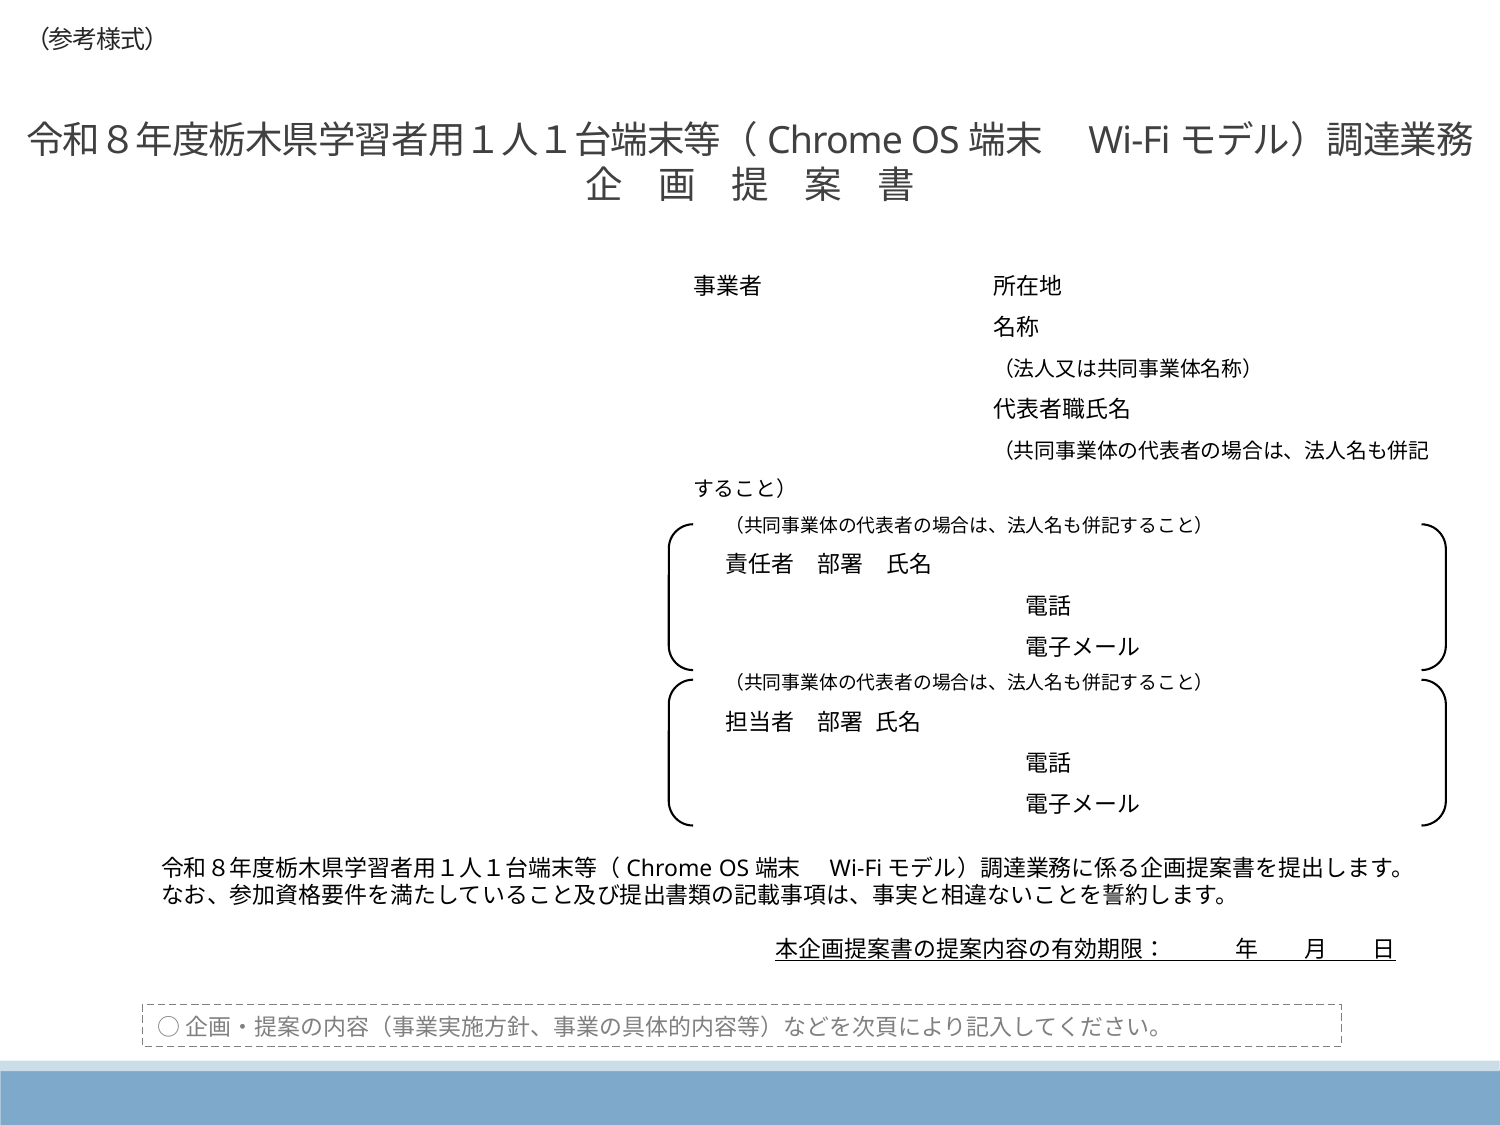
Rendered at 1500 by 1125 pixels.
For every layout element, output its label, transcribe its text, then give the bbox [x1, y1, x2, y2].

text_box [667, 523, 710, 672]
text_box [1418, 523, 1447, 672]
text_box 事業者 所在地 名称 （法人又は共同事業体名称） 代表者職氏名 （共同事業体の代表者の場合は、法人名も併記すること） [678, 250, 1456, 509]
text_box 令和８年度栃木県学習者用１人１台端末等（Chrome OS端末 Wi-Fiモデル）調達業務に係る企画提案書を提出します。 なお、参加資格要件を満たしていること及び提出書類の記載事項は、事実と相違ないことを誓約します。 [146, 845, 1418, 916]
text_box （共同事業体の代表者の場合は、法人名も併記すること） 責任者 部署 氏名 電話 電子メール （共同事業体の代表者の場合は、法人名も併記すること） 担当者 部署 氏名 電話 電子メール [710, 472, 1418, 679]
text_box 本企画提案書の提案内容の有効期限： 年 月 日 [749, 927, 1422, 970]
text_box 令和８年度栃木県学習者用１人１台端末等（Chrome OS端末 Wi-Fiモデル）調達業務 企 画 提 案 書 [0, 108, 1500, 242]
text_box [667, 678, 1447, 827]
text_box ○企画・提案の内容（事業実施方針、事業の具体的内容等）などを次頁により記入してください。 [142, 1004, 1342, 1047]
text_box （参考様式） [0, 8, 210, 61]
